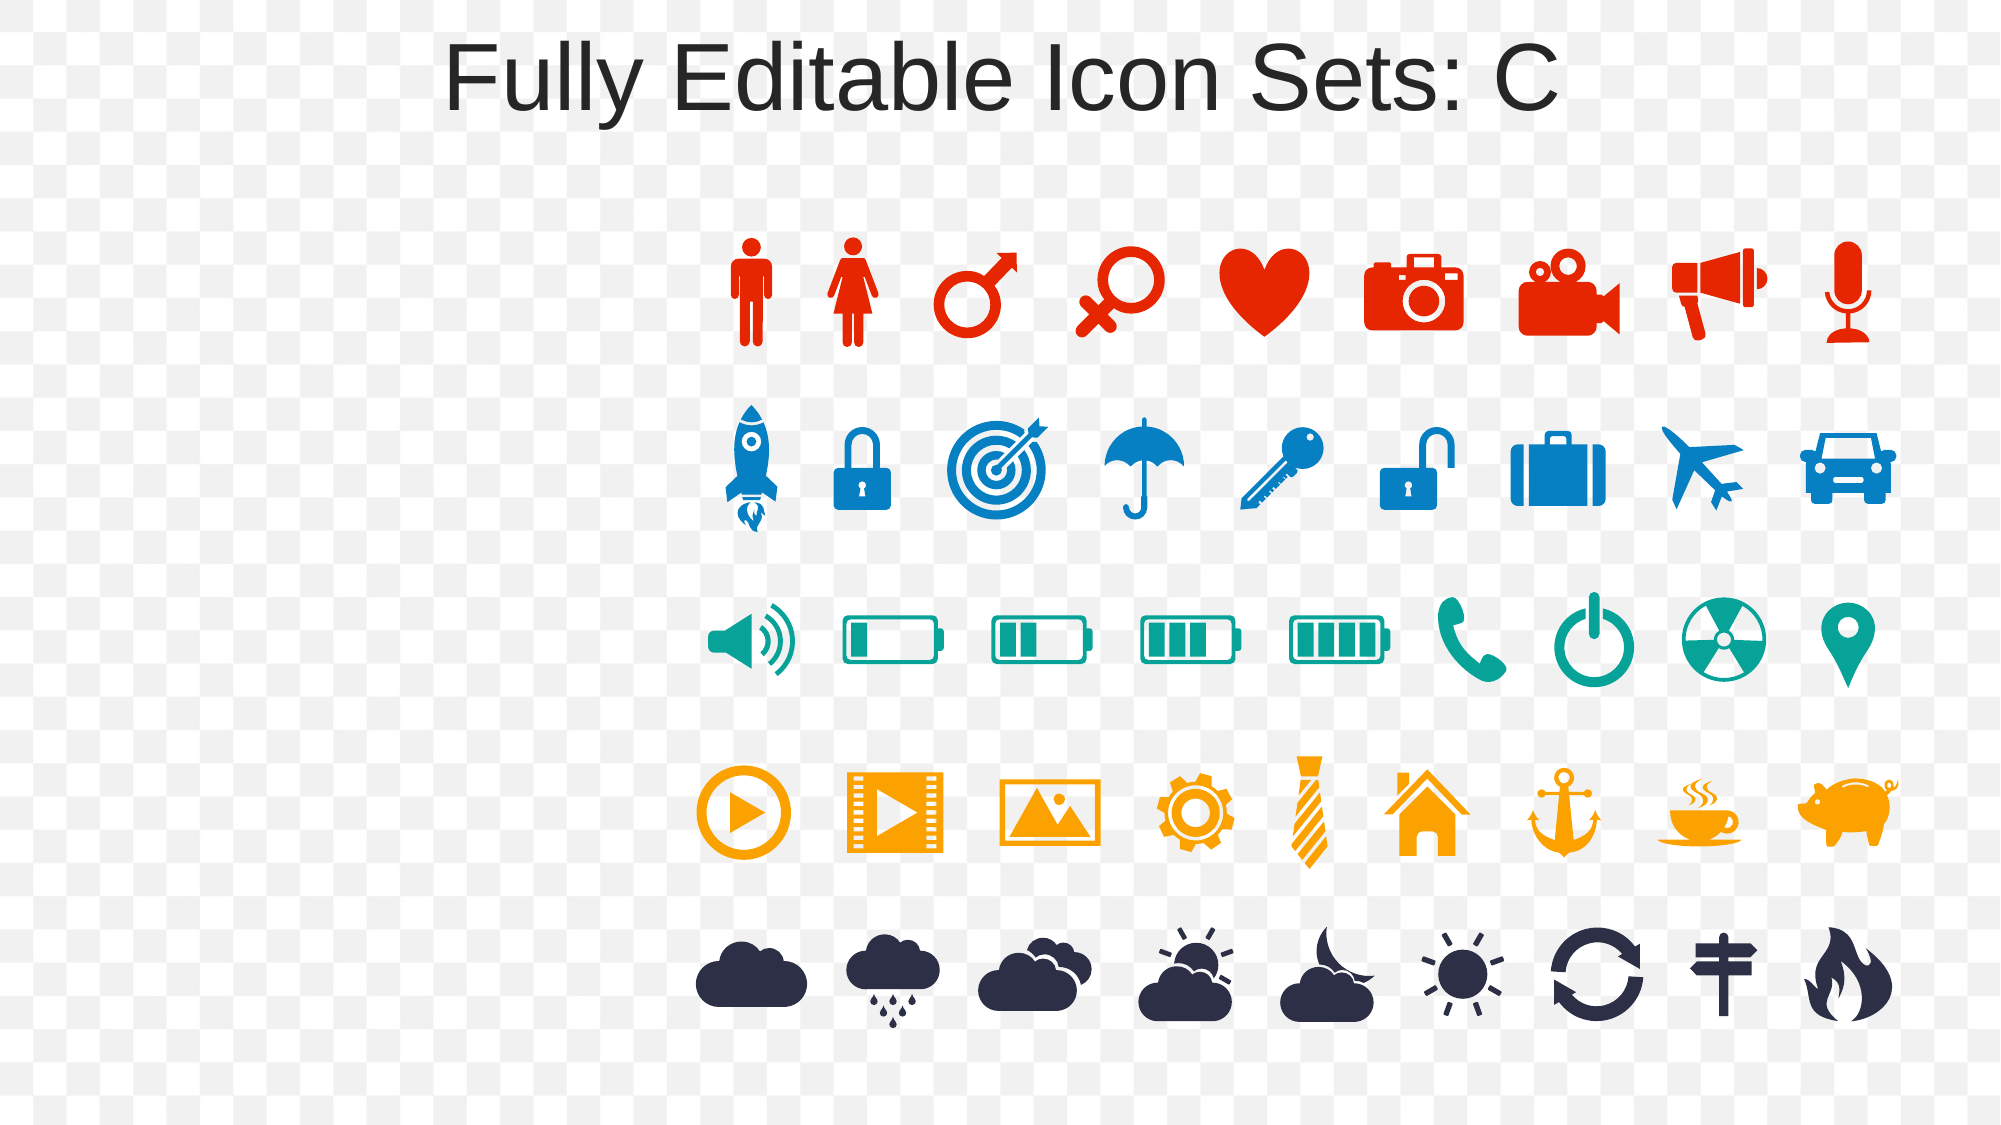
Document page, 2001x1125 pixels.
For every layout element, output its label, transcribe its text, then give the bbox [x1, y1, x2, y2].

text_box [1218, 247, 1311, 339]
text_box [1655, 777, 1744, 848]
text_box [1074, 245, 1166, 339]
list Fully Editable Icon Sets: C [53, 20, 1952, 140]
text_box [932, 251, 1019, 340]
text_box [1420, 955, 1437, 967]
text_box [845, 933, 941, 1007]
text_box [1176, 926, 1188, 941]
picture [0, 0, 2001, 1125]
text_box [1820, 601, 1876, 691]
text_box [1472, 931, 1485, 948]
text_box [729, 236, 774, 348]
text_box [1660, 425, 1747, 513]
text_box [1471, 1000, 1484, 1018]
text_box [1517, 247, 1621, 337]
text_box [888, 1014, 898, 1030]
text_box [990, 614, 1094, 666]
text_box [694, 940, 809, 1008]
text_box [977, 936, 1093, 1012]
text_box [1798, 432, 1898, 505]
text_box [1549, 926, 1641, 974]
text_box [1155, 771, 1236, 854]
text_box [832, 425, 892, 511]
text_box [1437, 948, 1489, 1000]
text_box [1381, 766, 1474, 857]
text_box [1527, 429, 1589, 508]
text_box [1591, 443, 1607, 508]
text_box [1671, 247, 1769, 342]
text_box [1137, 941, 1233, 1023]
text_box [1553, 590, 1636, 689]
text_box [1823, 289, 1873, 344]
text_box [1436, 596, 1508, 683]
text_box [1288, 614, 1392, 666]
text_box [1524, 766, 1604, 859]
text_box [826, 236, 880, 349]
text_box [841, 614, 945, 666]
text_box [1103, 416, 1186, 521]
text_box [1378, 425, 1456, 511]
text_box [1486, 984, 1503, 998]
text_box [1279, 923, 1378, 1023]
text_box [1680, 596, 1768, 683]
text_box [1139, 614, 1243, 666]
text_box [1553, 975, 1645, 1023]
text_box [707, 611, 753, 671]
text_box [1219, 947, 1235, 959]
text_box [695, 764, 793, 861]
text_box [724, 403, 779, 534]
text_box [1363, 252, 1465, 332]
text_box [1488, 955, 1506, 967]
text_box [1440, 931, 1454, 948]
text_box [1239, 426, 1325, 511]
text_box [1422, 984, 1439, 998]
text_box [1509, 443, 1525, 508]
text_box [1796, 777, 1900, 848]
text_box [1688, 931, 1759, 1018]
text_box [1802, 926, 1894, 1023]
text_box [768, 601, 796, 678]
text_box [999, 778, 1102, 847]
text_box [1204, 926, 1217, 941]
text_box [763, 612, 784, 668]
text_box [1290, 755, 1329, 871]
text_box [846, 771, 944, 854]
text_box [757, 623, 772, 658]
text_box [878, 1002, 889, 1018]
text_box [1442, 1000, 1454, 1018]
text_box [1833, 240, 1863, 306]
text_box [897, 1002, 908, 1018]
text_box [946, 415, 1051, 521]
